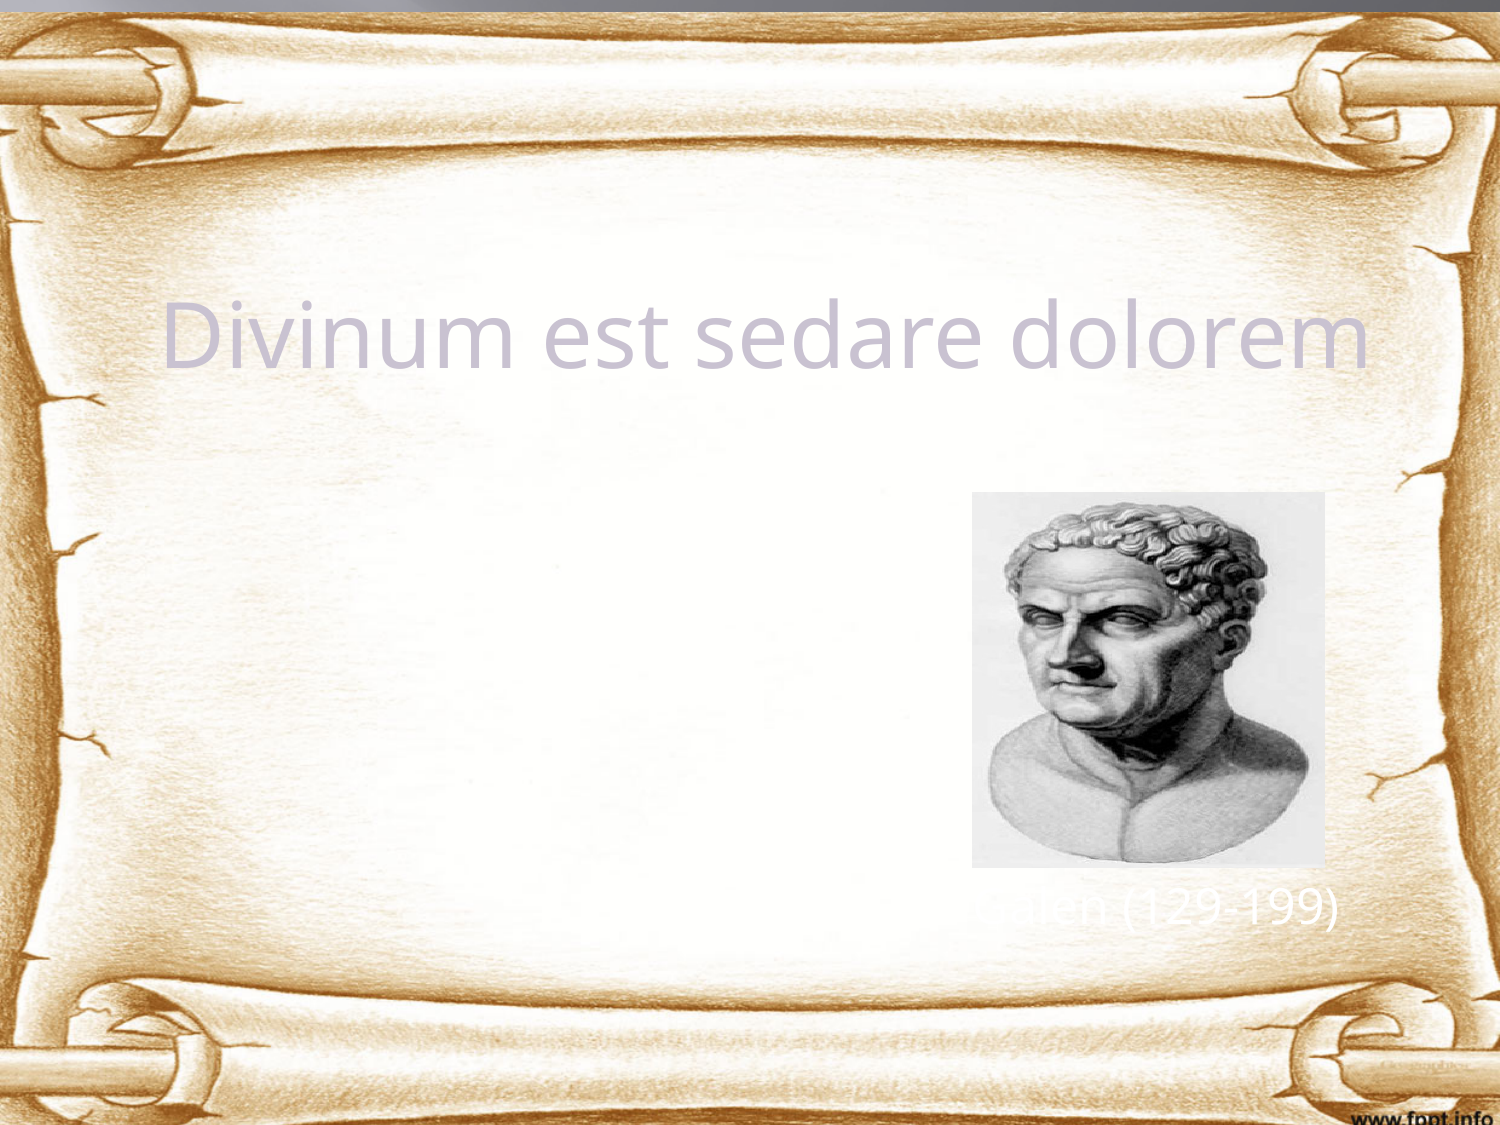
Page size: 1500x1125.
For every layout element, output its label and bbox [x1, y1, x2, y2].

picture [972, 491, 1325, 868]
list [0, 12, 1500, 1125]
